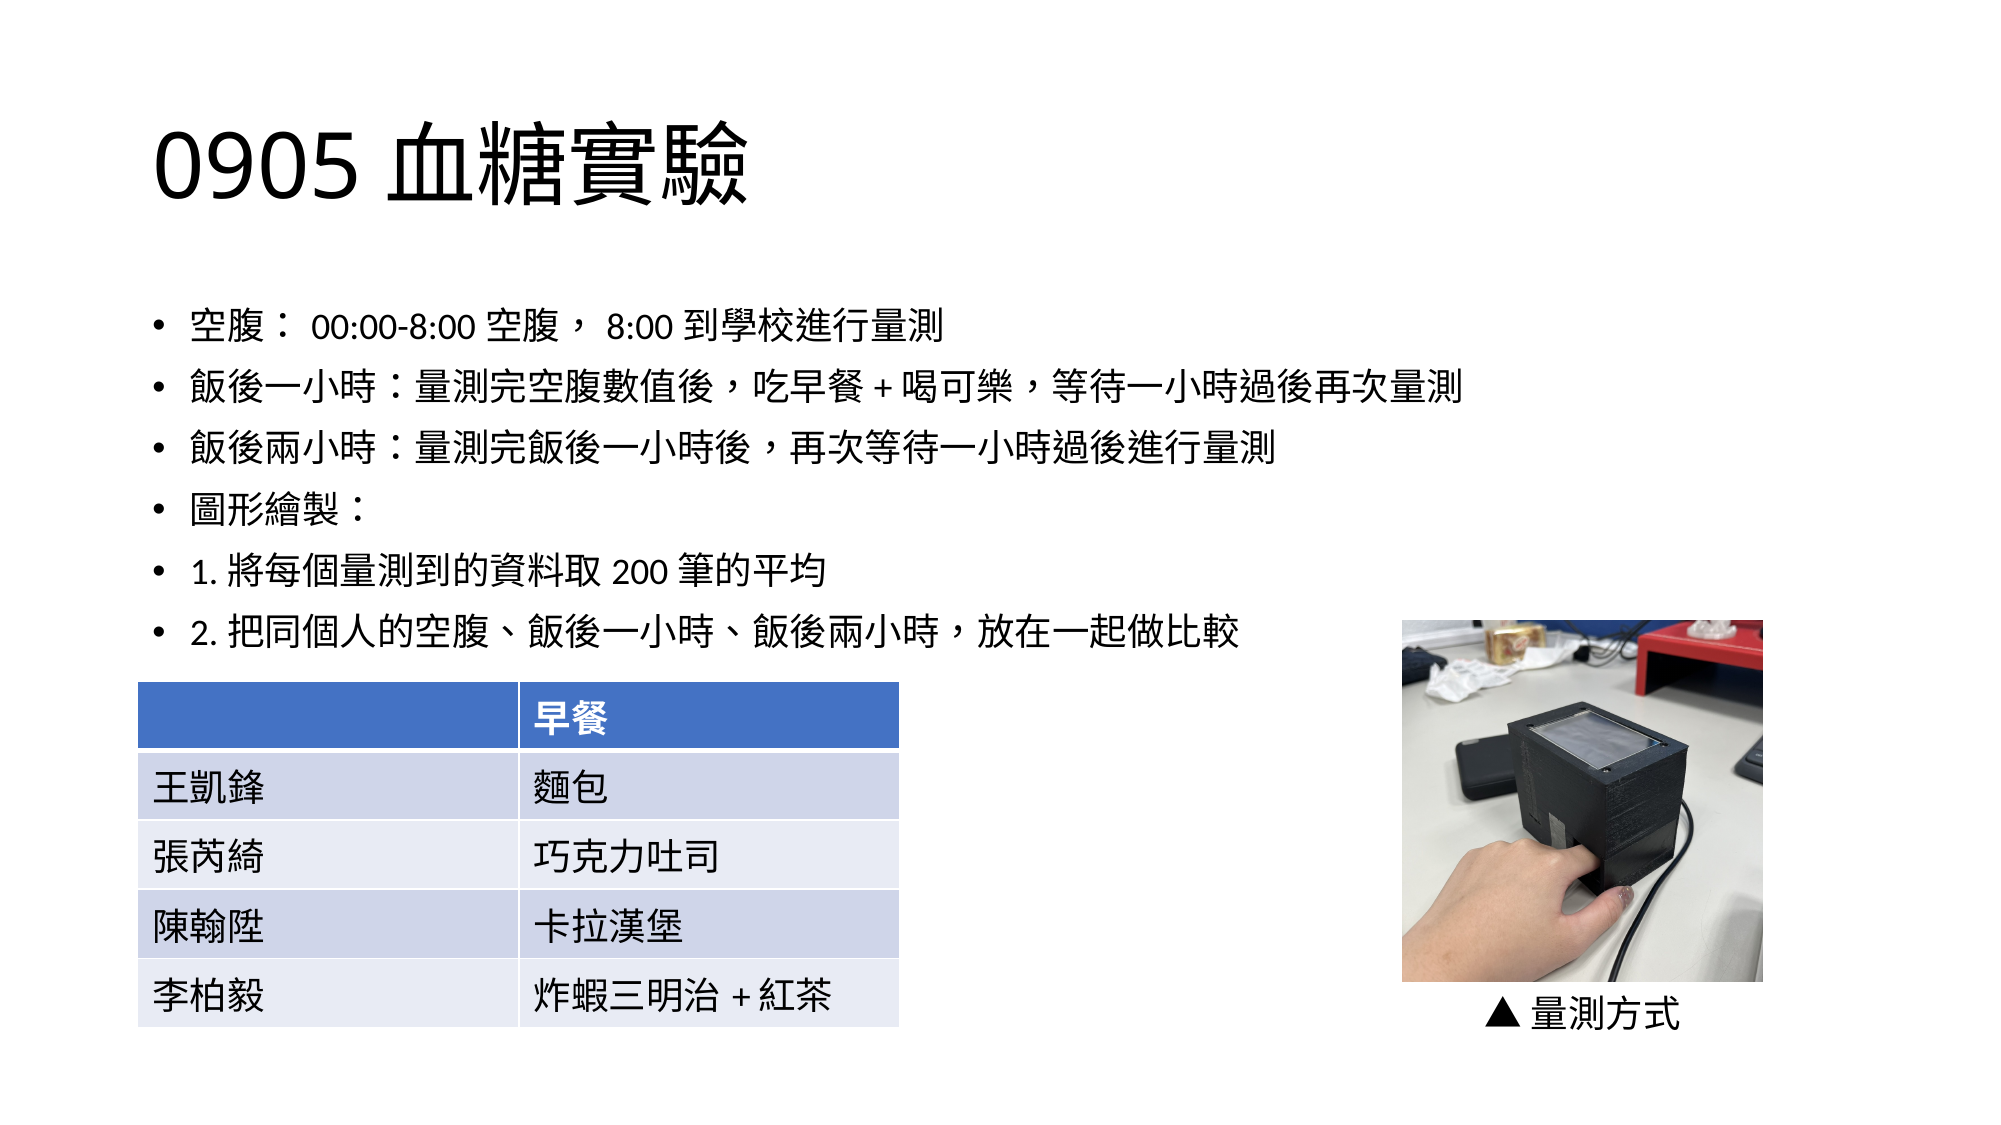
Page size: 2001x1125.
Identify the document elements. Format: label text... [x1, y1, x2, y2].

table_header [138, 682, 518, 748]
text_box ▲量測方式 [1469, 982, 1696, 1043]
table_cell 卡拉漢堡 [520, 890, 899, 958]
list 空腹：00:00-8:00空腹，8:00到學校進行量測 飯後一小時：量測完空腹數值後，吃早餐+喝可樂，等待一小時過後再次量測 飯後兩小時：量測完飯後一小時後，再次等待一小時過後進行量測 圖形繪製： 1.將每個量測到的資料取200筆的平均 2.把同個人的空腹、飯後一小時、飯後兩小時，放在一起做比較 [137, 299, 1863, 678]
table_cell 張芮綺 [138, 821, 518, 888]
table_cell 麵包 [520, 753, 899, 819]
picture [1402, 620, 1763, 982]
table_cell 李柏毅 [138, 959, 518, 1027]
table_cell 王凱鋒 [138, 753, 518, 819]
table_header 早餐 [520, 682, 899, 748]
table_cell 巧克力吐司 [520, 821, 899, 888]
table_cell 炸蝦三明治+紅茶 [520, 959, 899, 1027]
title 0905血糖實驗 [137, 59, 1863, 278]
table_cell 陳翰陞 [138, 890, 518, 958]
